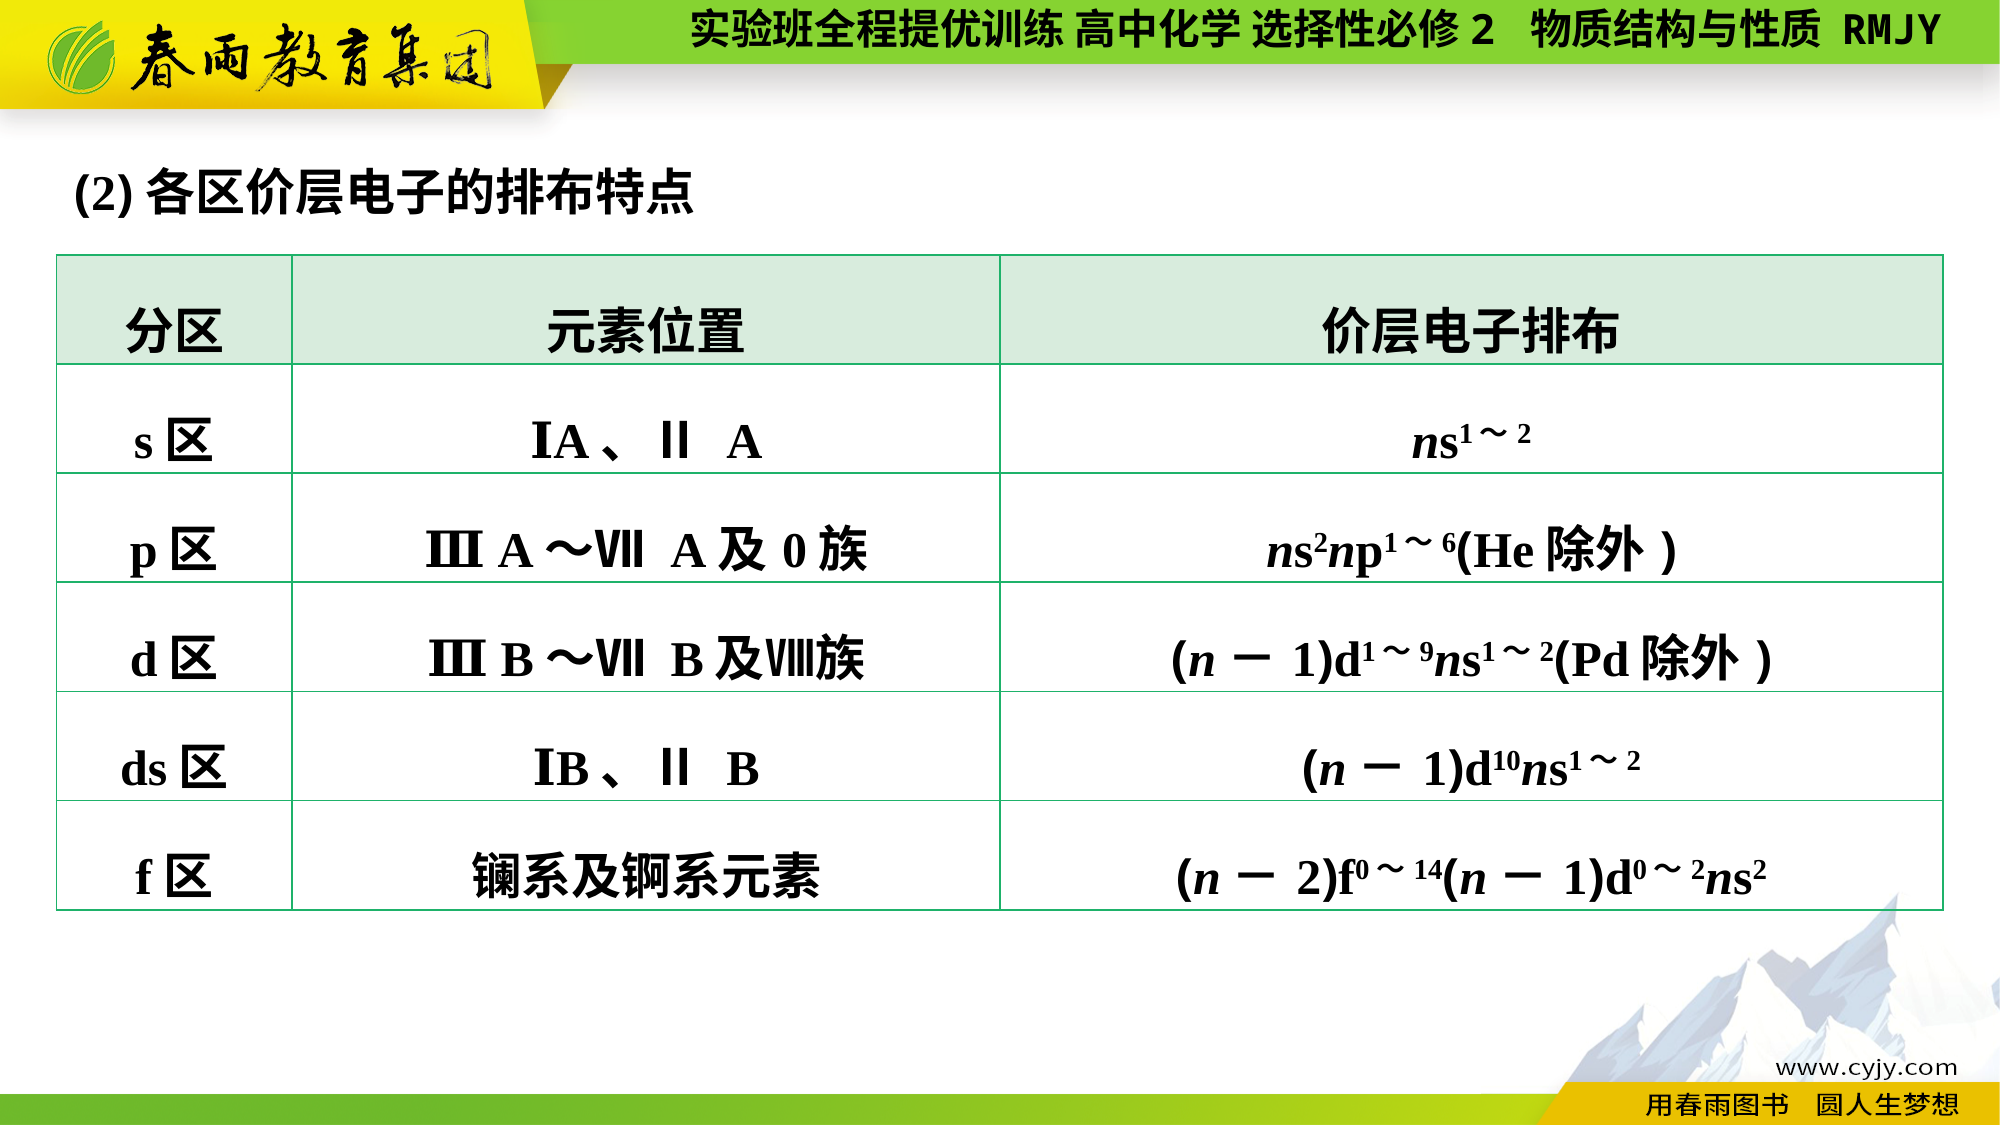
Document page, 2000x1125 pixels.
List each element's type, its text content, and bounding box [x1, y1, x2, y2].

table_cell f区 [57, 801, 291, 909]
table_cell (n－1)d1～9ns1～2(Pd除外) [1001, 583, 1942, 691]
table_header 分区 [57, 256, 291, 363]
table_cell s区 [57, 365, 291, 472]
table_cell ns2np1～6(He除外) [1001, 474, 1942, 581]
table_cell ns1～2 [1001, 365, 1942, 472]
list (2)各区价层电子的排布特点 [59, 122, 1944, 217]
table_cell p区 [57, 474, 291, 581]
table_header 价层电子排布 [1001, 256, 1942, 363]
table_header 元素位置 [293, 256, 999, 363]
picture [0, 0, 2000, 1125]
table_cell (n－1)d10ns1～2 [1001, 692, 1942, 800]
table_cell Ⅲ A～Ⅶ A及0族 [293, 474, 999, 581]
table_cell (n－2)f0～14(n－1)d0～2ns2 [1001, 801, 1942, 909]
table_cell Ⅲ B～Ⅶ B及Ⅷ族 [293, 583, 999, 691]
table_cell ds区 [57, 692, 291, 800]
table_cell d区 [57, 583, 291, 691]
table_cell ⅠA、Ⅱ A [293, 365, 999, 472]
table_cell 镧系及锕系元素 [293, 801, 999, 909]
table_cell ⅠB、Ⅱ B [293, 692, 999, 800]
